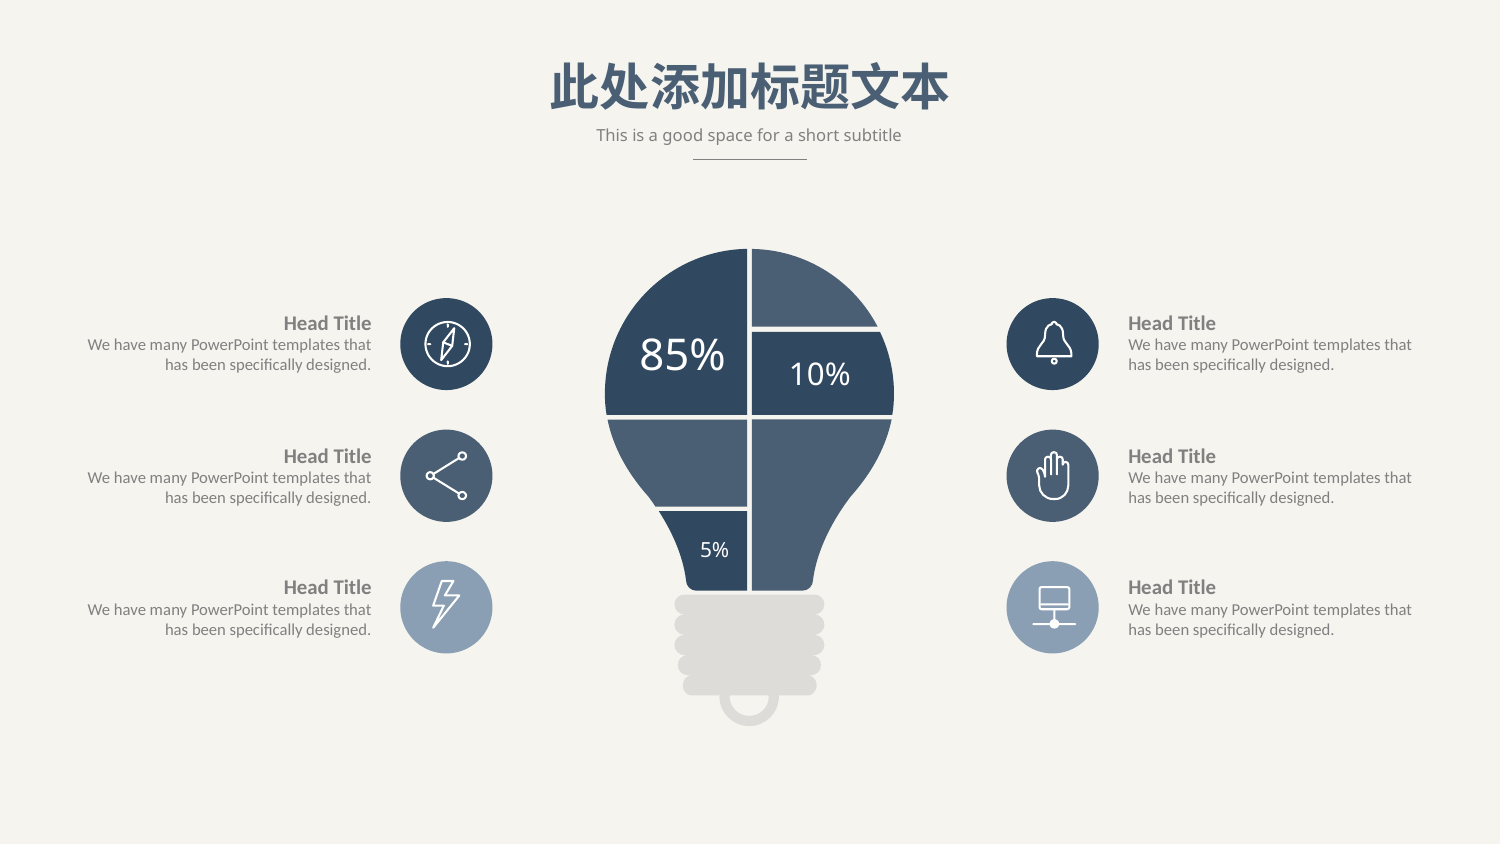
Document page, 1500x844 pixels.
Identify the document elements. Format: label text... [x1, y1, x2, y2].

text_box 5% [700, 536, 730, 562]
text_box This is a good space for a short subtitle [581, 117, 918, 153]
text_box [1006, 298, 1099, 391]
text_box [400, 429, 493, 522]
text_box [1006, 561, 1099, 654]
text_box [604, 248, 748, 415]
text_box 10% [789, 354, 852, 392]
text_box [607, 419, 748, 507]
text_box Head Title We have many PowerPoint templates that has been specifically designed. [1128, 574, 1436, 640]
text_box [400, 561, 493, 654]
text_box [751, 248, 878, 327]
text_box 85% [639, 326, 726, 380]
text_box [425, 321, 471, 367]
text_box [1036, 321, 1072, 364]
text_box [400, 298, 493, 391]
text_box [433, 580, 460, 628]
text_box Head Title We have many PowerPoint templates that has been specifically designed. [1128, 309, 1436, 375]
text_box [751, 419, 892, 591]
text_box Head Title We have many PowerPoint templates that has been specifically designed. [64, 574, 372, 640]
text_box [1033, 586, 1076, 628]
text_box 此处添加标题文本 [535, 47, 965, 123]
text_box Head Title We have many PowerPoint templates that has been specifically designed. [64, 442, 372, 508]
text_box Head Title We have many PowerPoint templates that has been specifically designed. [64, 309, 372, 375]
text_box [674, 594, 825, 727]
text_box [426, 452, 467, 500]
text_box [658, 511, 748, 591]
text_box Head Title We have many PowerPoint templates that has been specifically designed. [1128, 442, 1436, 508]
text_box [1006, 429, 1099, 522]
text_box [1036, 451, 1069, 500]
text_box [751, 331, 894, 415]
